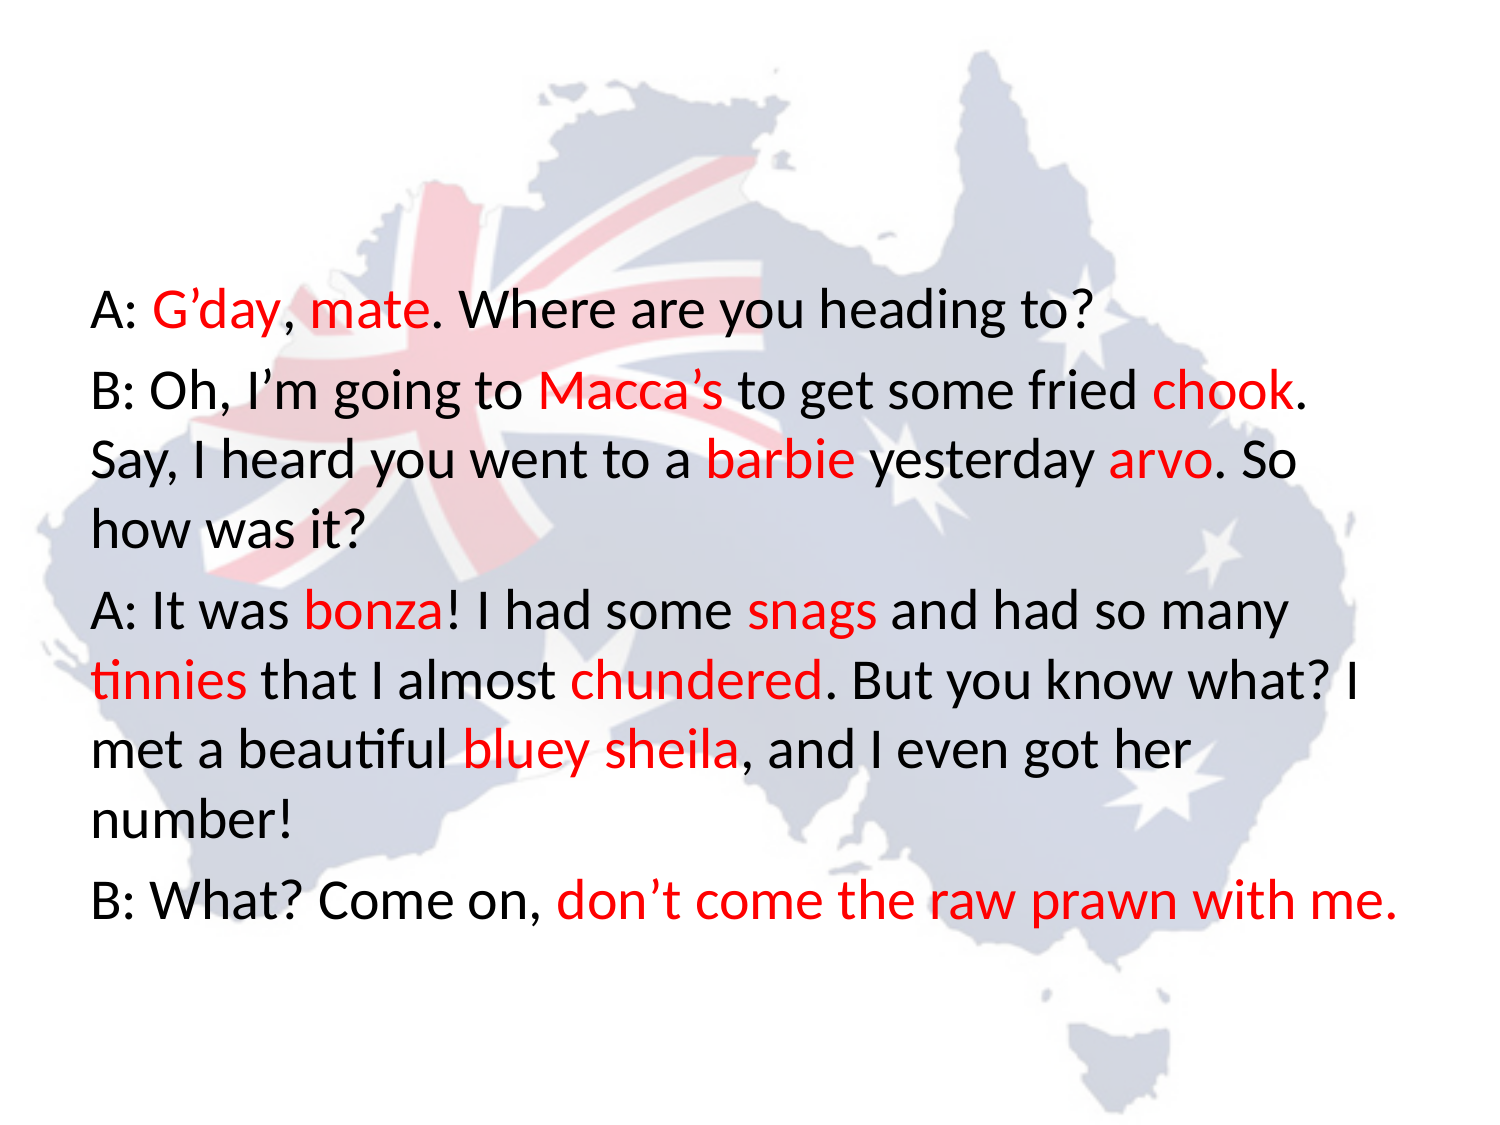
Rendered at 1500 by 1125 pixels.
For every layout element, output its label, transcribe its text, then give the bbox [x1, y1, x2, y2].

list A: G’day, mate. Where are you heading to? B: Oh, I’m going to Macca’s to get some fried chook. Say, I heard you went to a barbie yesterday arvo. So how was it? A: It was bonza! I had some snags and had so many tinnies that I almost chundered. But you know what? I met a beautiful bluey sheila, and I even got her number! B: What? Come on, don’t come the raw prawn with me. [75, 262, 1425, 1005]
